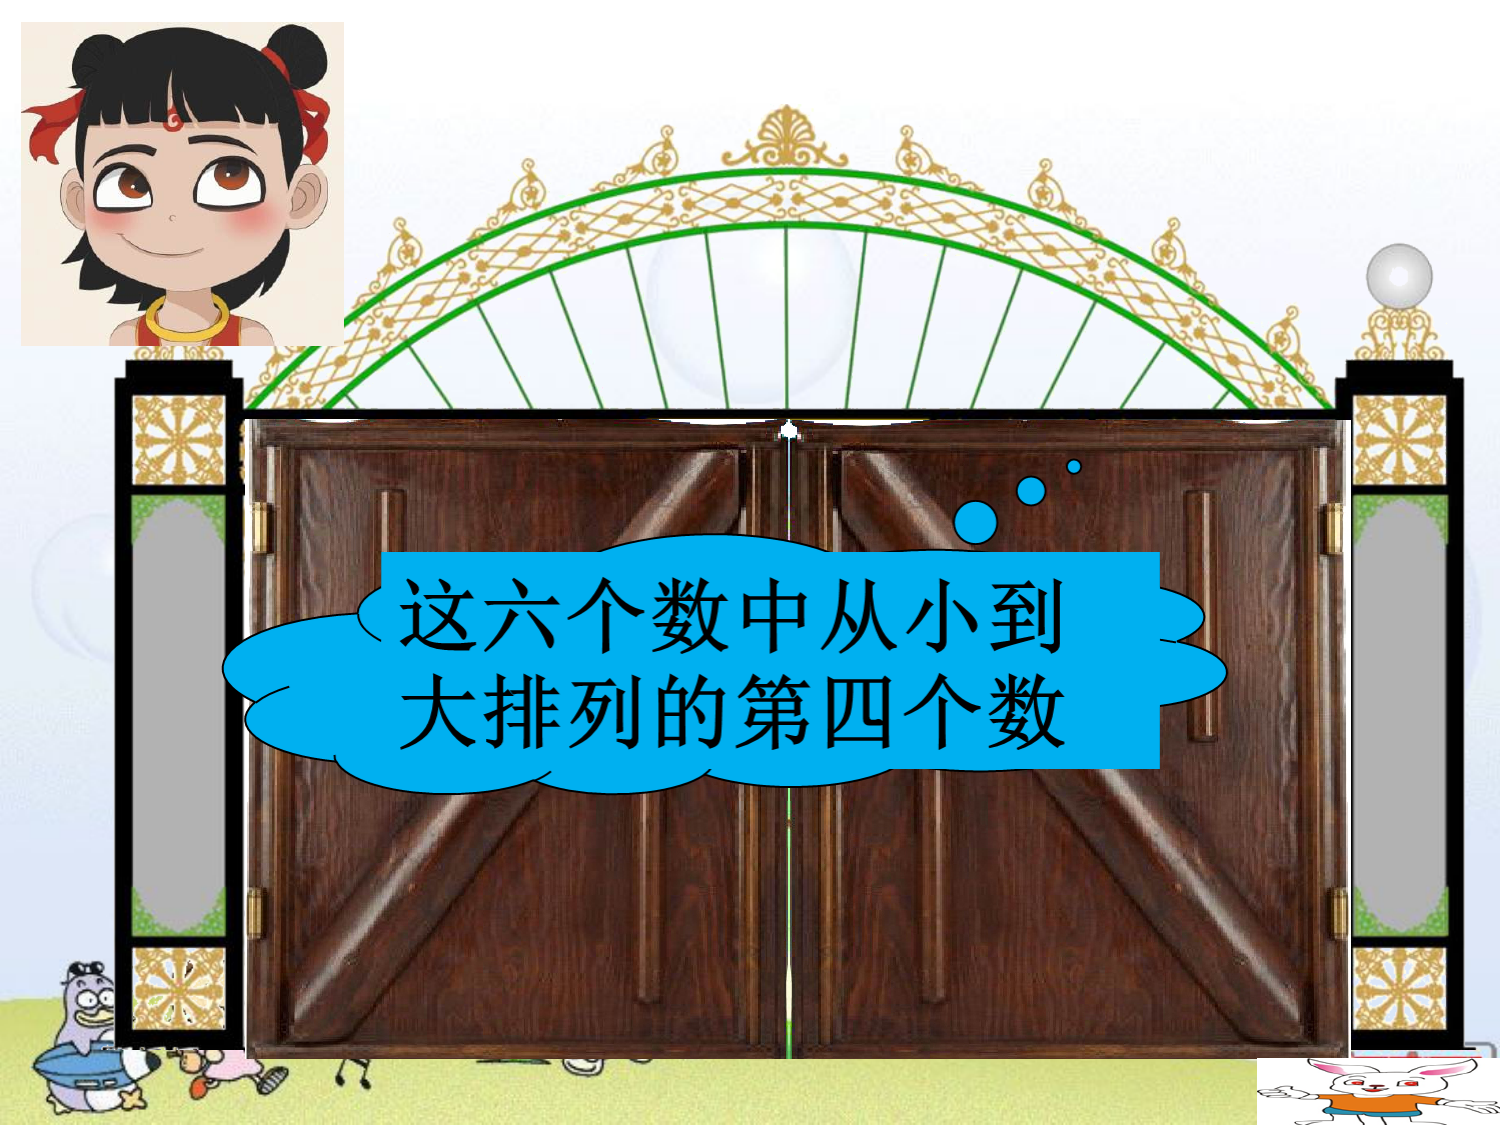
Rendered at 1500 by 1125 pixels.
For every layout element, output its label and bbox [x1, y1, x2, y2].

text_box [245, 419, 790, 456]
picture [0, 0, 1500, 1125]
text_box [245, 815, 790, 1059]
